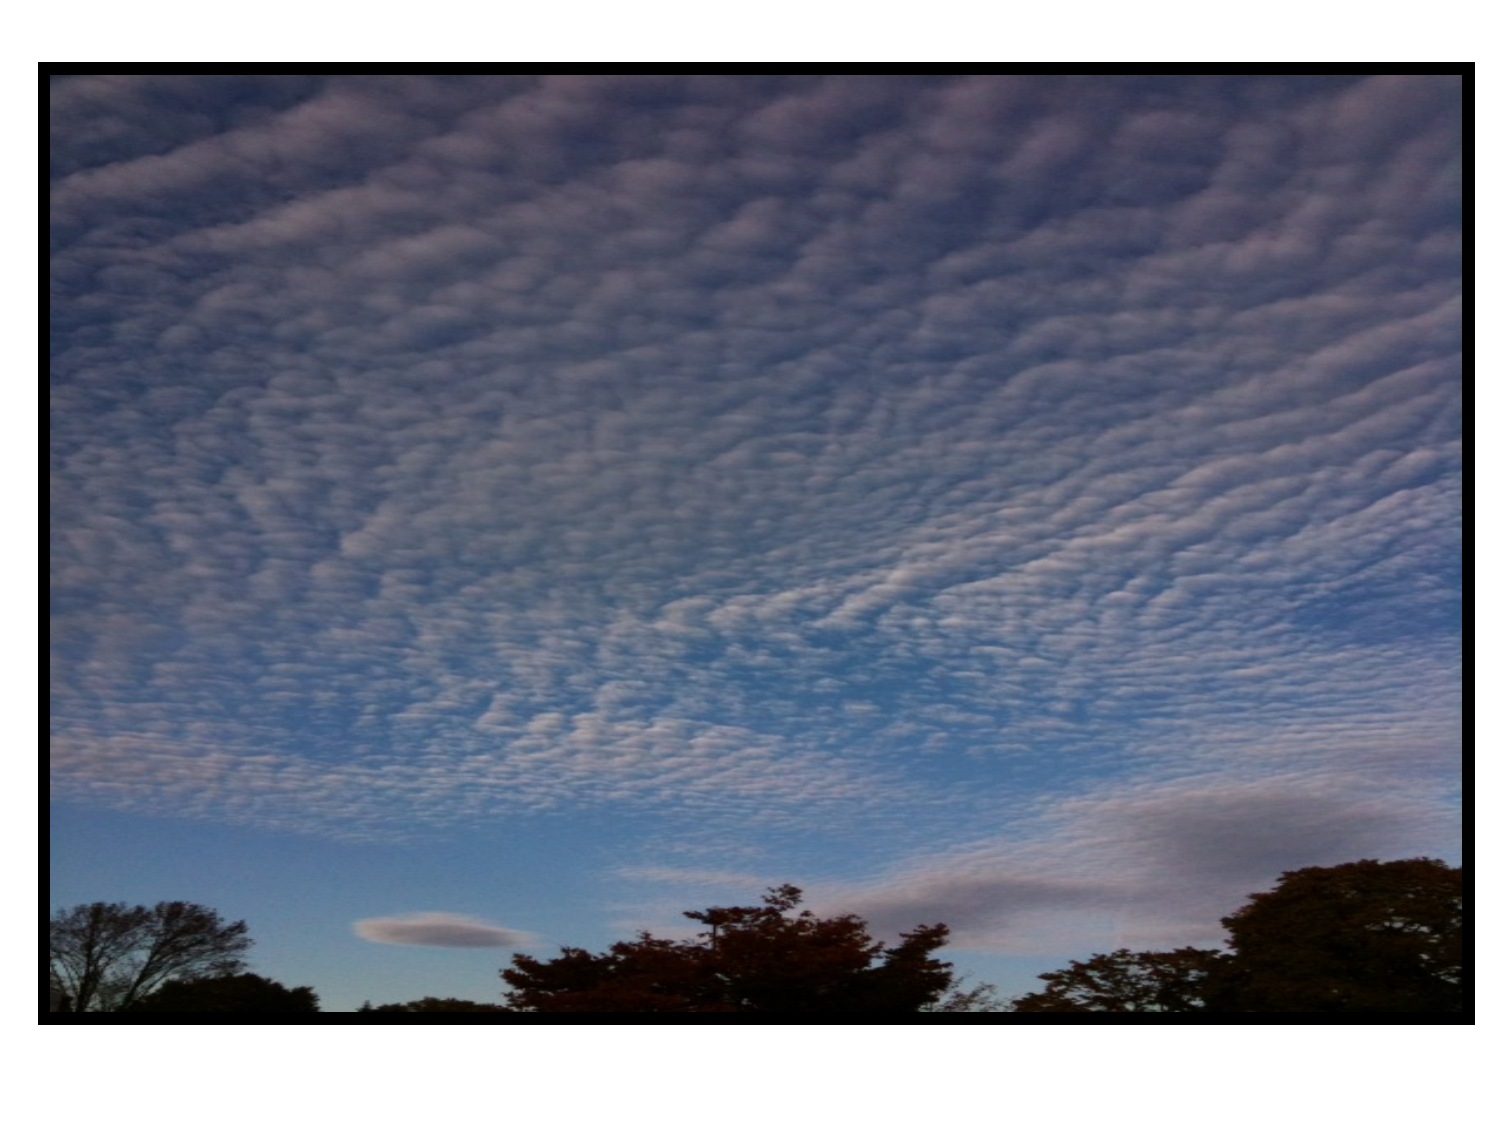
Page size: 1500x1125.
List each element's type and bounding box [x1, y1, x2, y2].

picture [49, 74, 1463, 1013]
